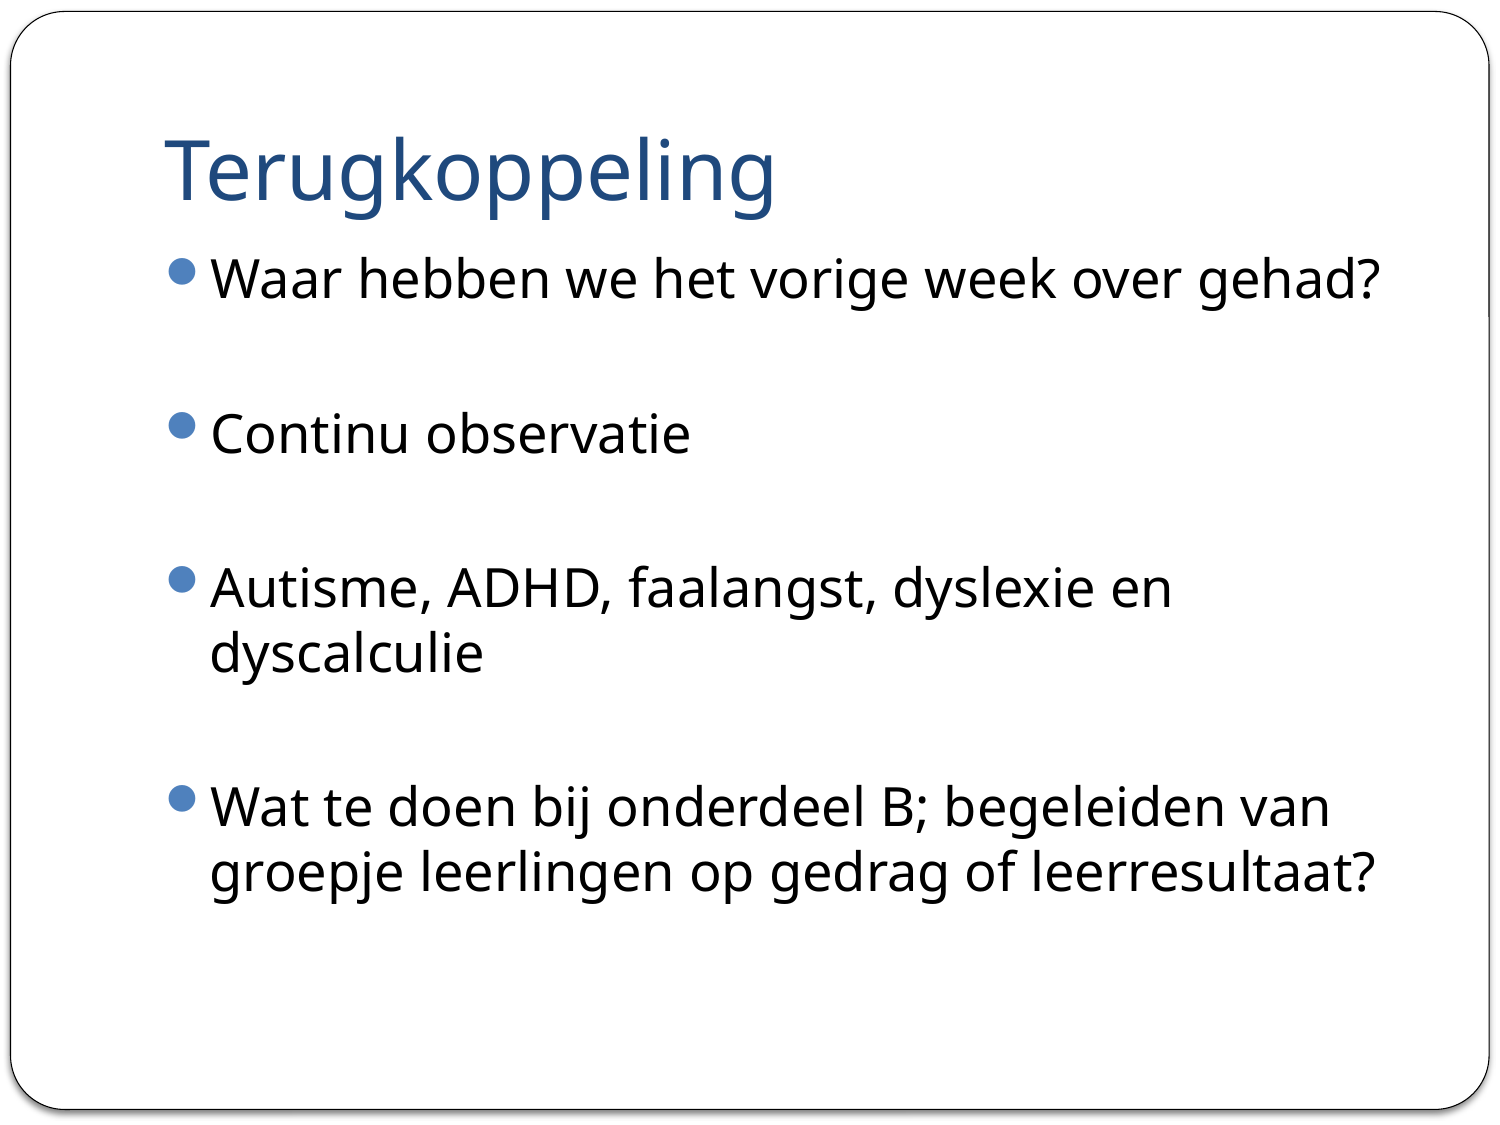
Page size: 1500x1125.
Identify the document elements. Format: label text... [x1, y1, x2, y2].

list Waar hebben we het vorige week over gehad? Continu observatie Autisme, ADHD, faalangst, dyslexie en dyscalculie Wat te doen bij onderdeel B; begeleiden van groepje leerlingen op gedrag of leerresultaat? [150, 237, 1425, 988]
title Terugkoppeling [150, 45, 1425, 233]
